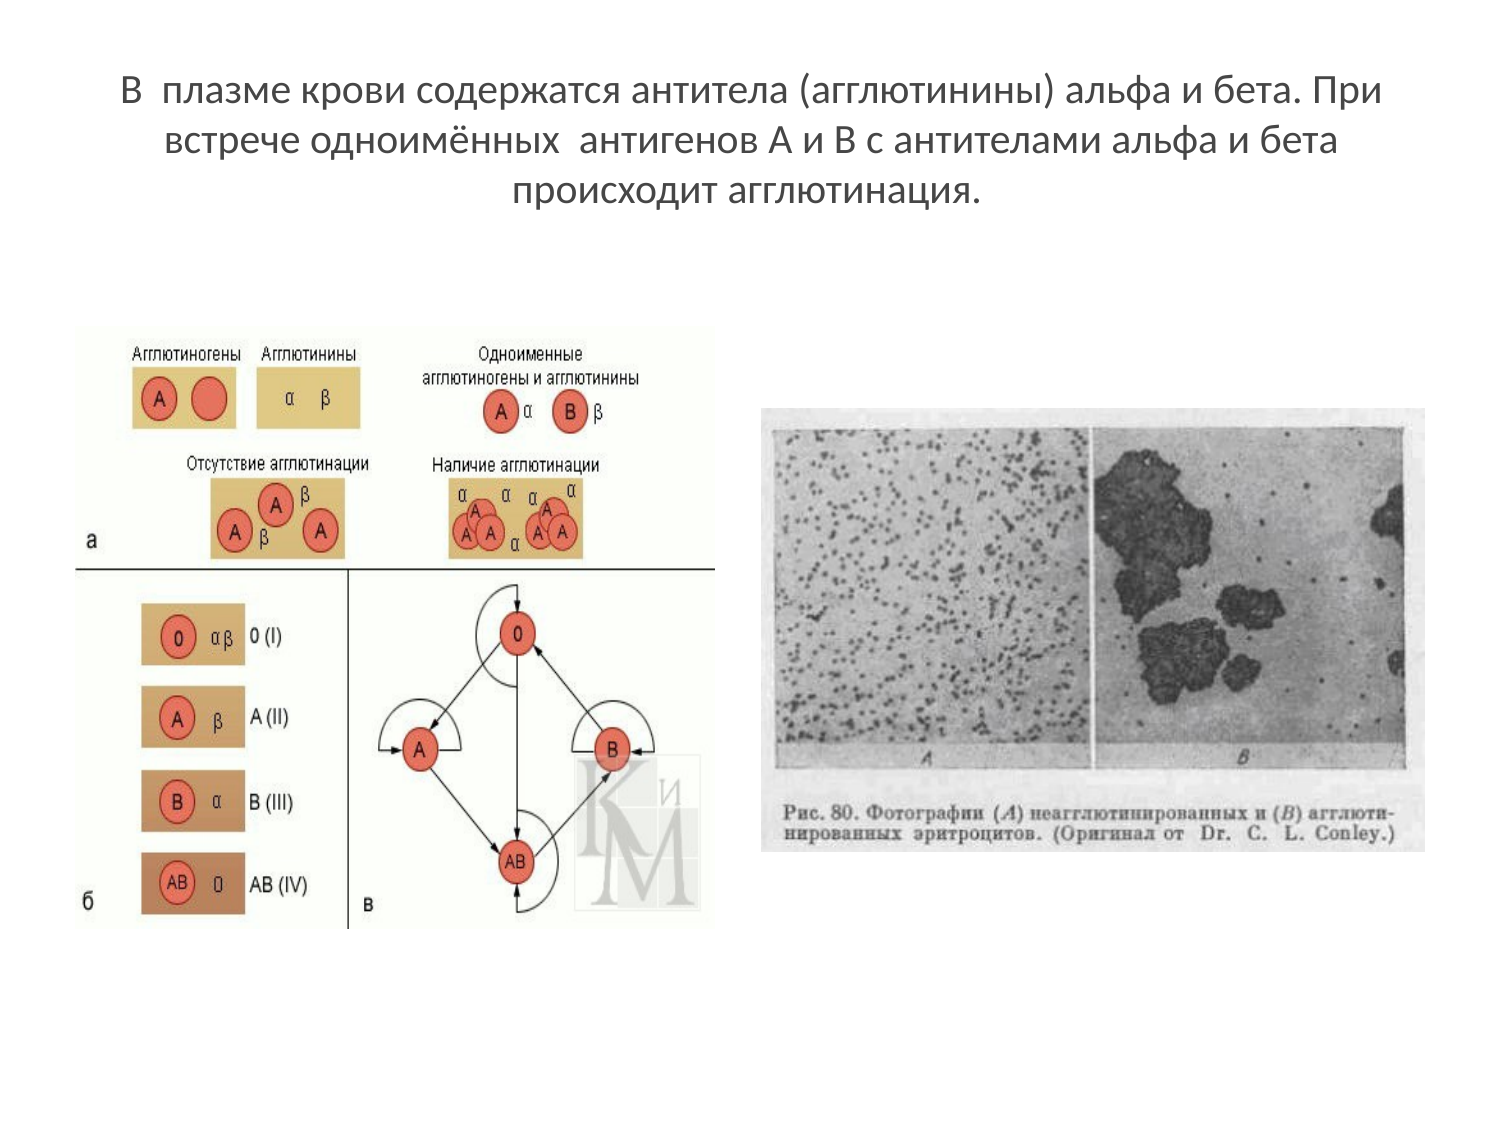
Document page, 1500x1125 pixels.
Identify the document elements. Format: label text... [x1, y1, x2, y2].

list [74, 326, 715, 929]
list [761, 408, 1425, 852]
title В плазме крови содержатся антитела (агглютинины) альфа и бета. При встрече одноимённых антигенов А и В с антителами альфа и бета происходит агглютинация. [76, 42, 1427, 231]
